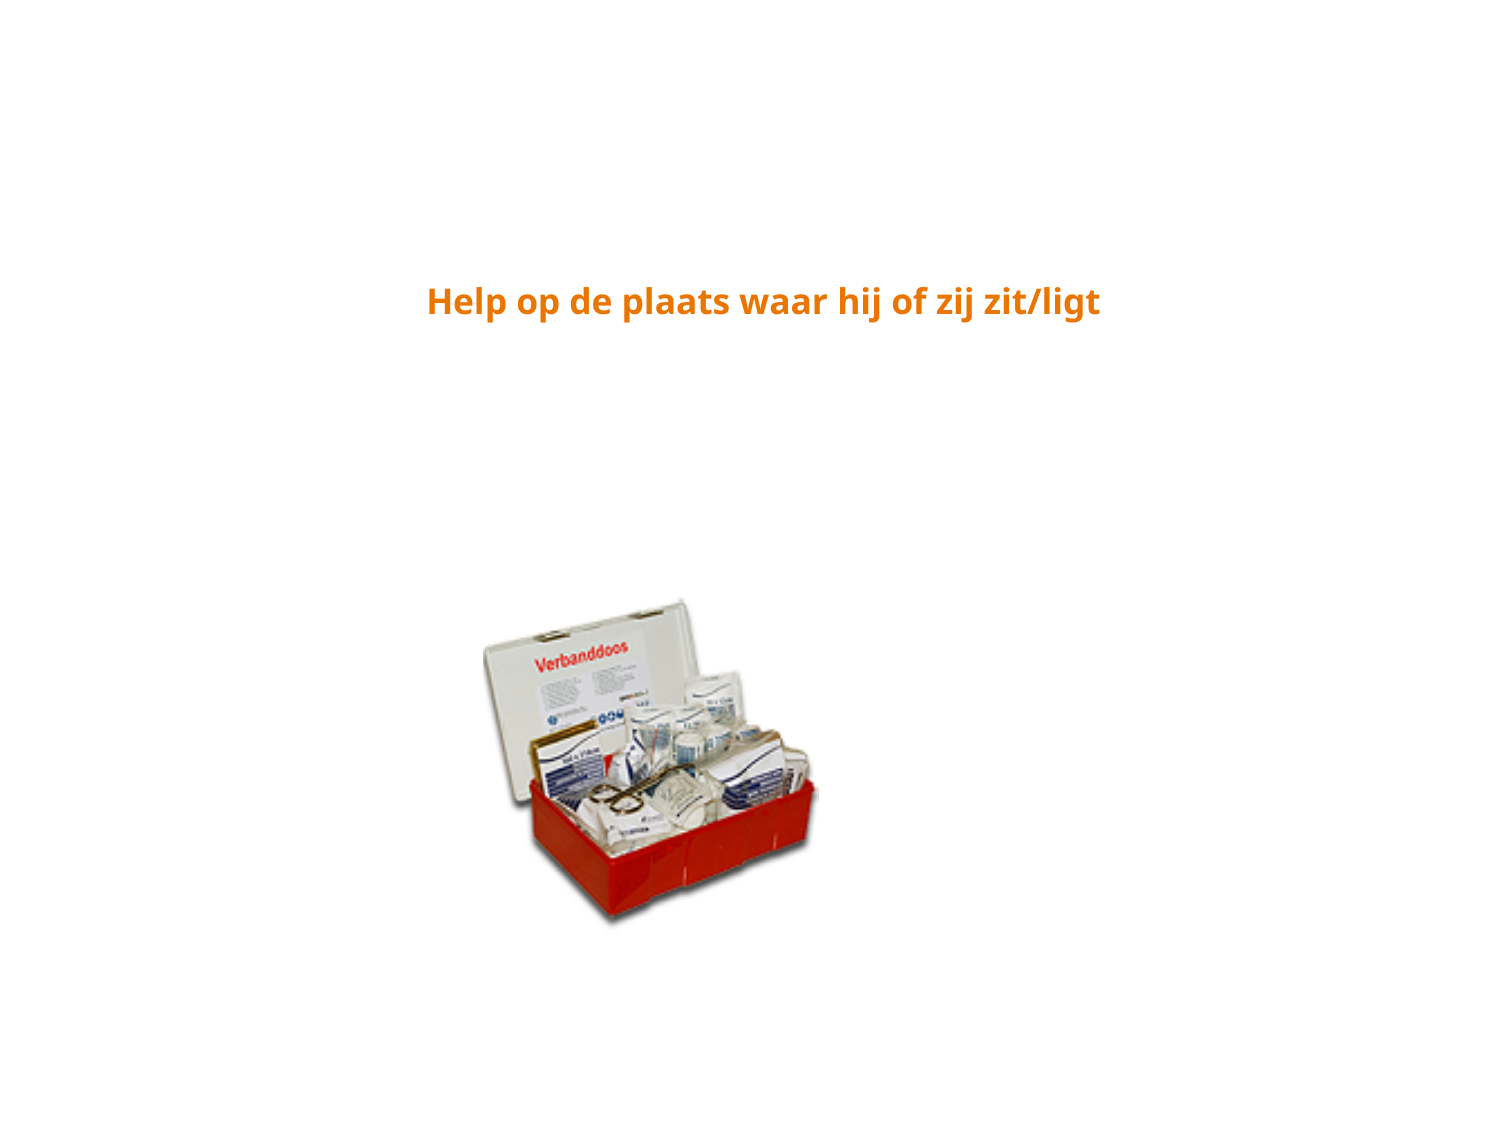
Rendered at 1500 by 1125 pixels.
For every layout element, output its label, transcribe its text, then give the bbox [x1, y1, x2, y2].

title Help op de plaats waar hij of zij zit/ligt [88, 184, 1439, 372]
picture [482, 597, 820, 941]
